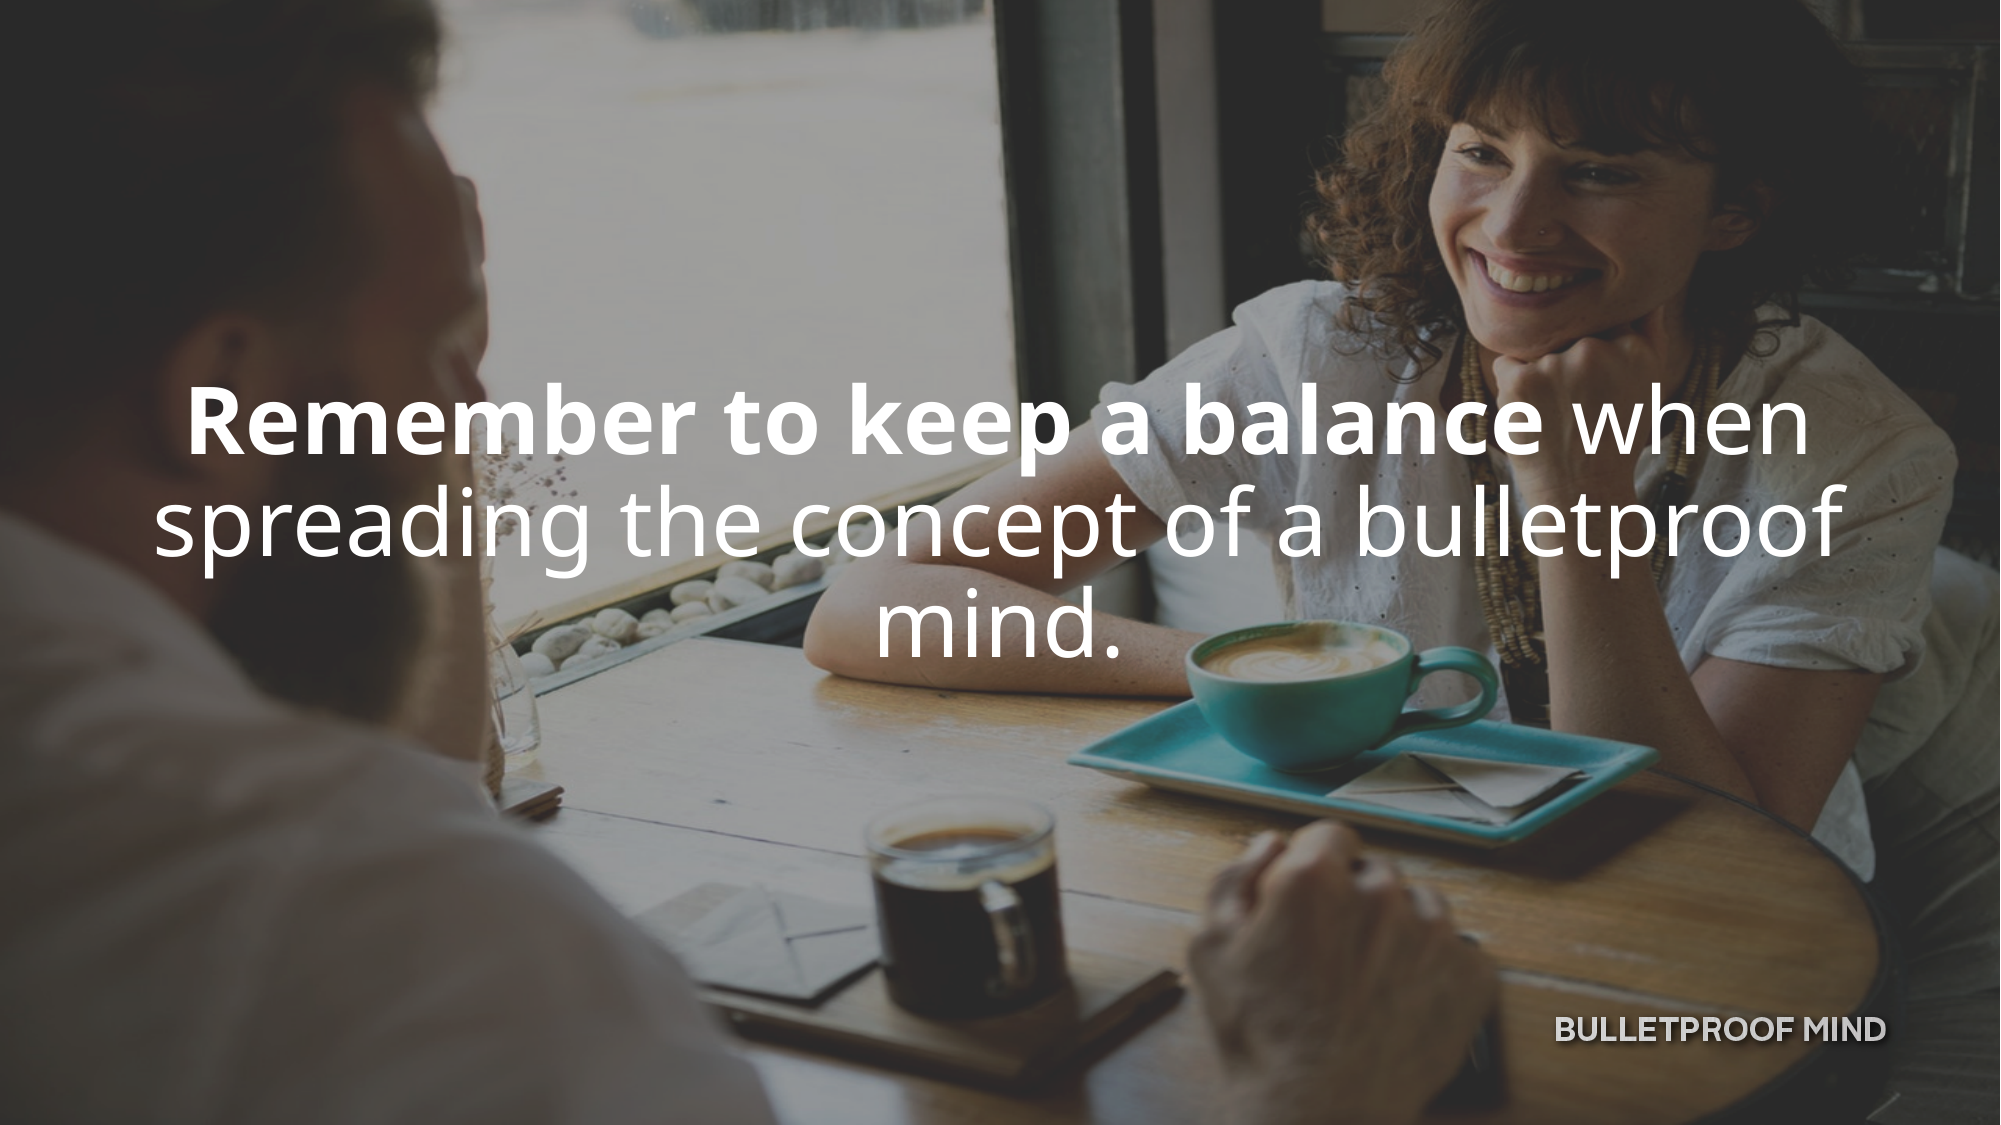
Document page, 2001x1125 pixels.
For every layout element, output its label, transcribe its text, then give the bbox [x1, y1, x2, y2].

title Remember to keep a balance when spreading the concept of a bulletproof mind. [136, 217, 1862, 685]
picture [1527, 994, 1913, 1063]
